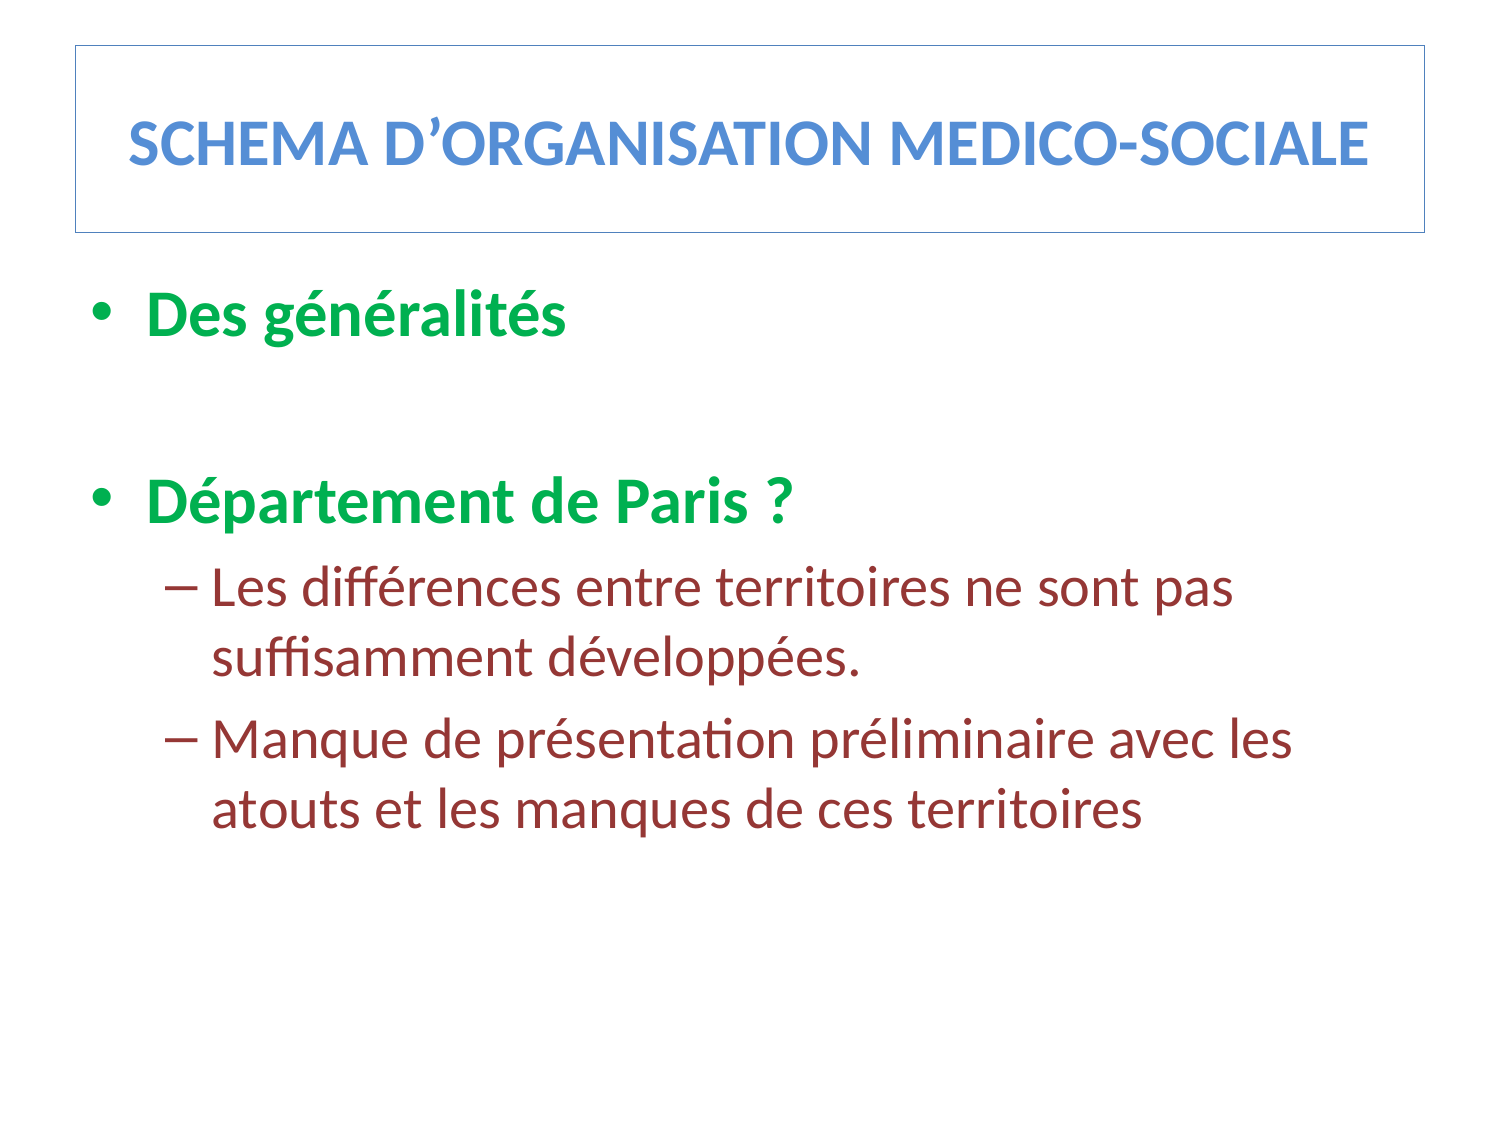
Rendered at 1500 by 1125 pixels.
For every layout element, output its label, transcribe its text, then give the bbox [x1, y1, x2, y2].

list Des généralités Département de Paris ? Les différences entre territoires ne sont pas suffisamment développées. Manque de présentation préliminaire avec les atouts et les manques de ces territoires [75, 262, 1425, 1005]
title SCHEMA D’ORGANISATION MEDICO-SOCIALE [75, 45, 1425, 233]
